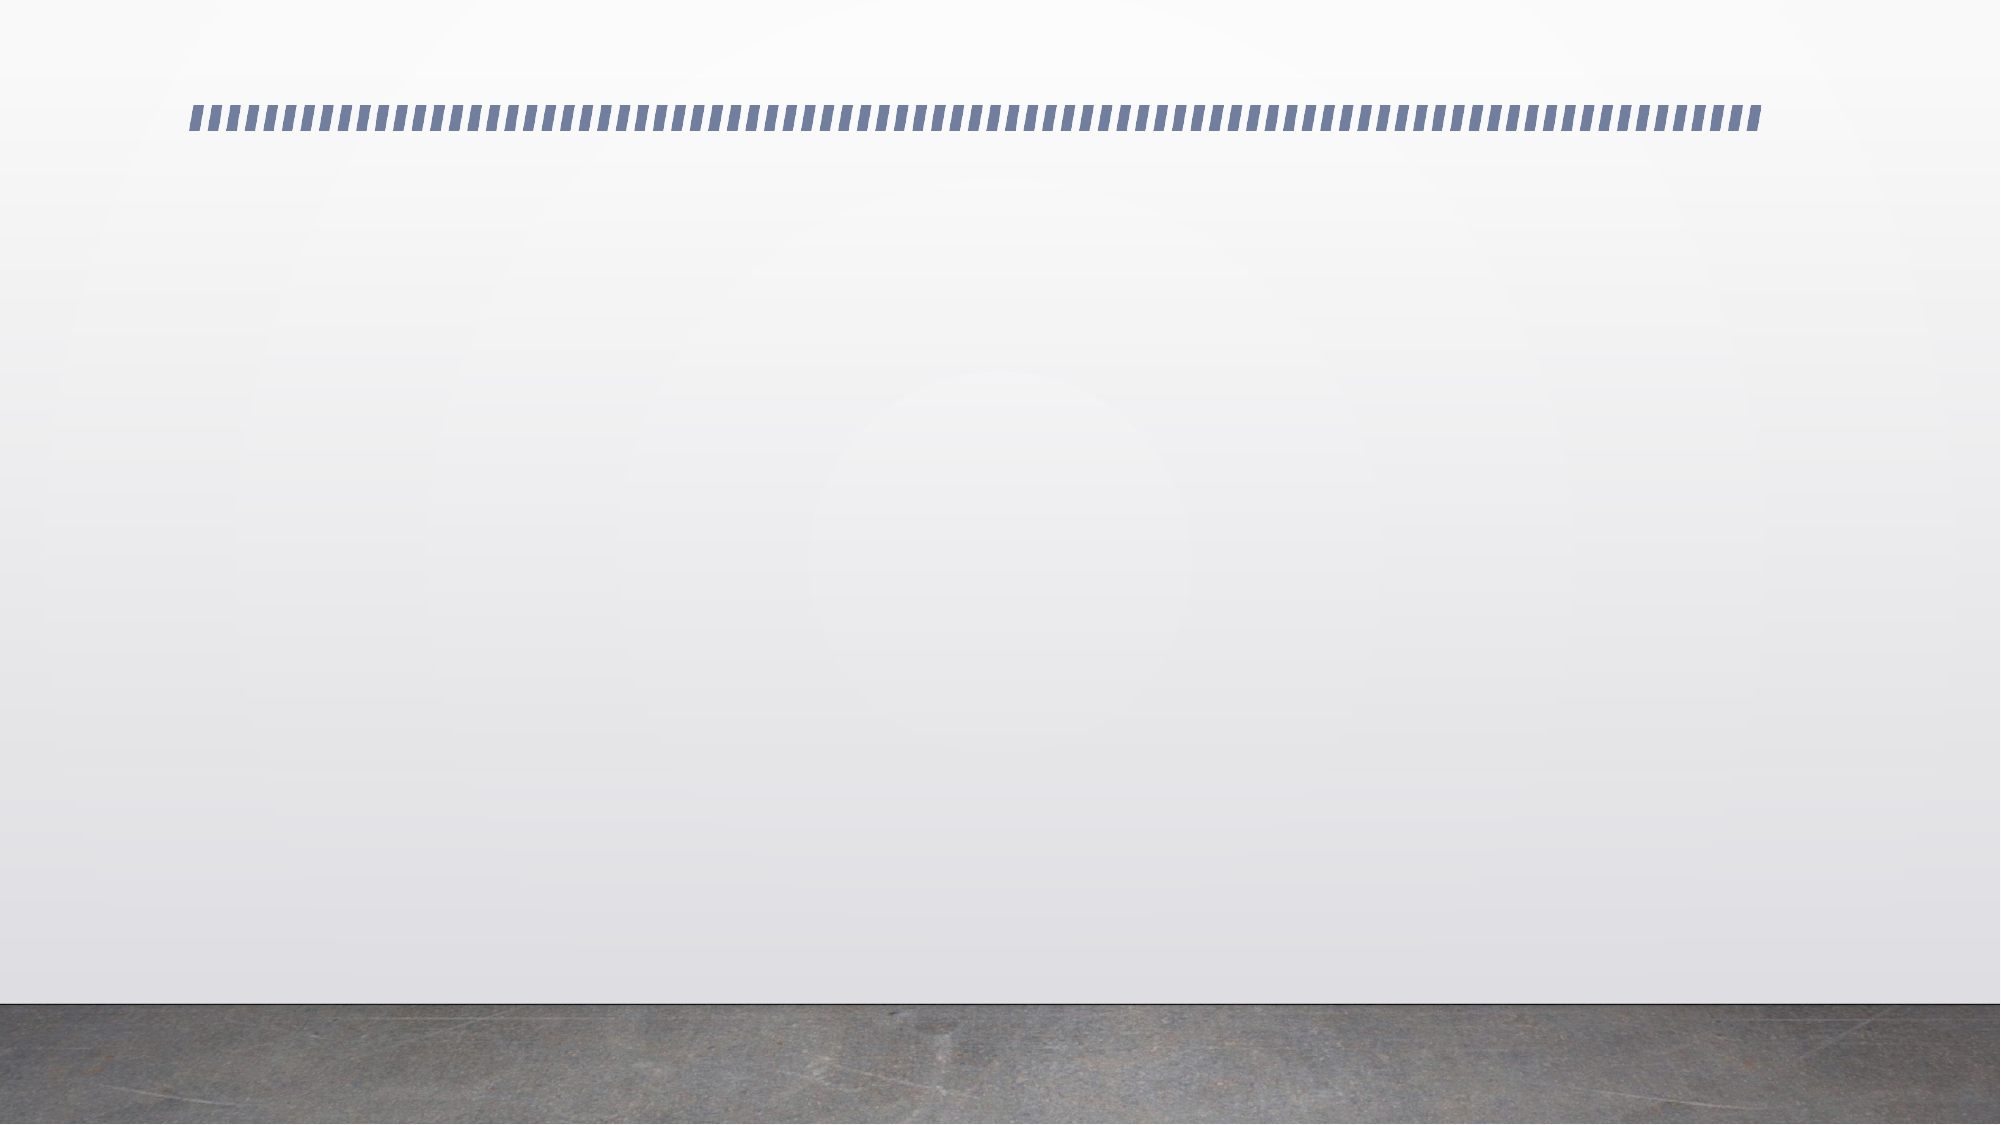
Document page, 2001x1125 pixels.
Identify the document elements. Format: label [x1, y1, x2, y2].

picture [0, 1004, 2000, 1124]
